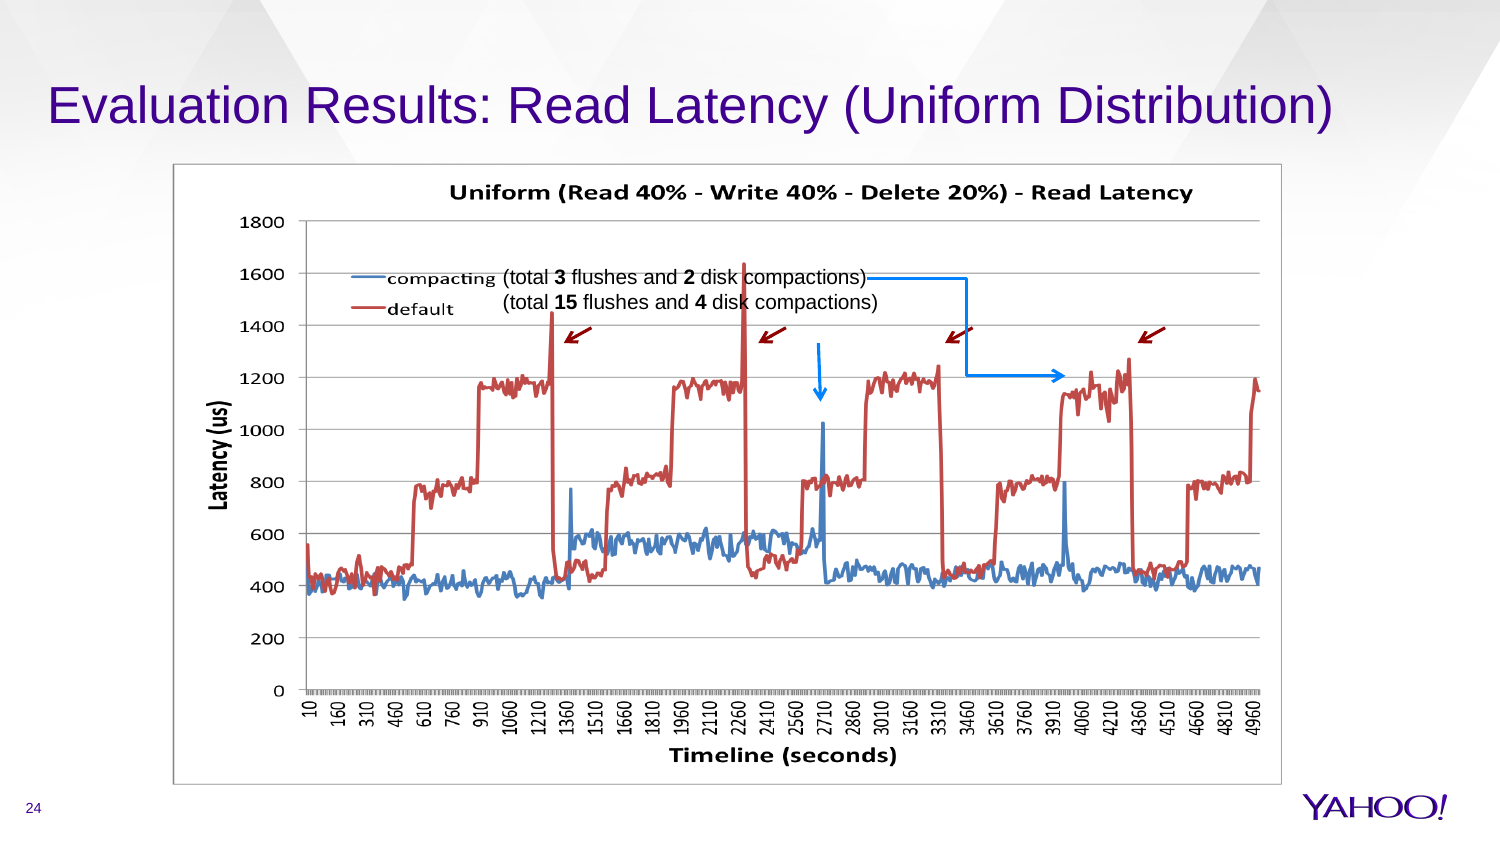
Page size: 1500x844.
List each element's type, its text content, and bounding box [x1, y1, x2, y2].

slide_number 24 [5, 784, 62, 830]
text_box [867, 278, 1066, 377]
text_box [758, 327, 787, 344]
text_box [563, 327, 592, 344]
title Evaluation Results: Read Latency (Uniform Distribution) [46, 71, 1446, 206]
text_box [1137, 327, 1166, 344]
picture [0, 0, 1500, 844]
